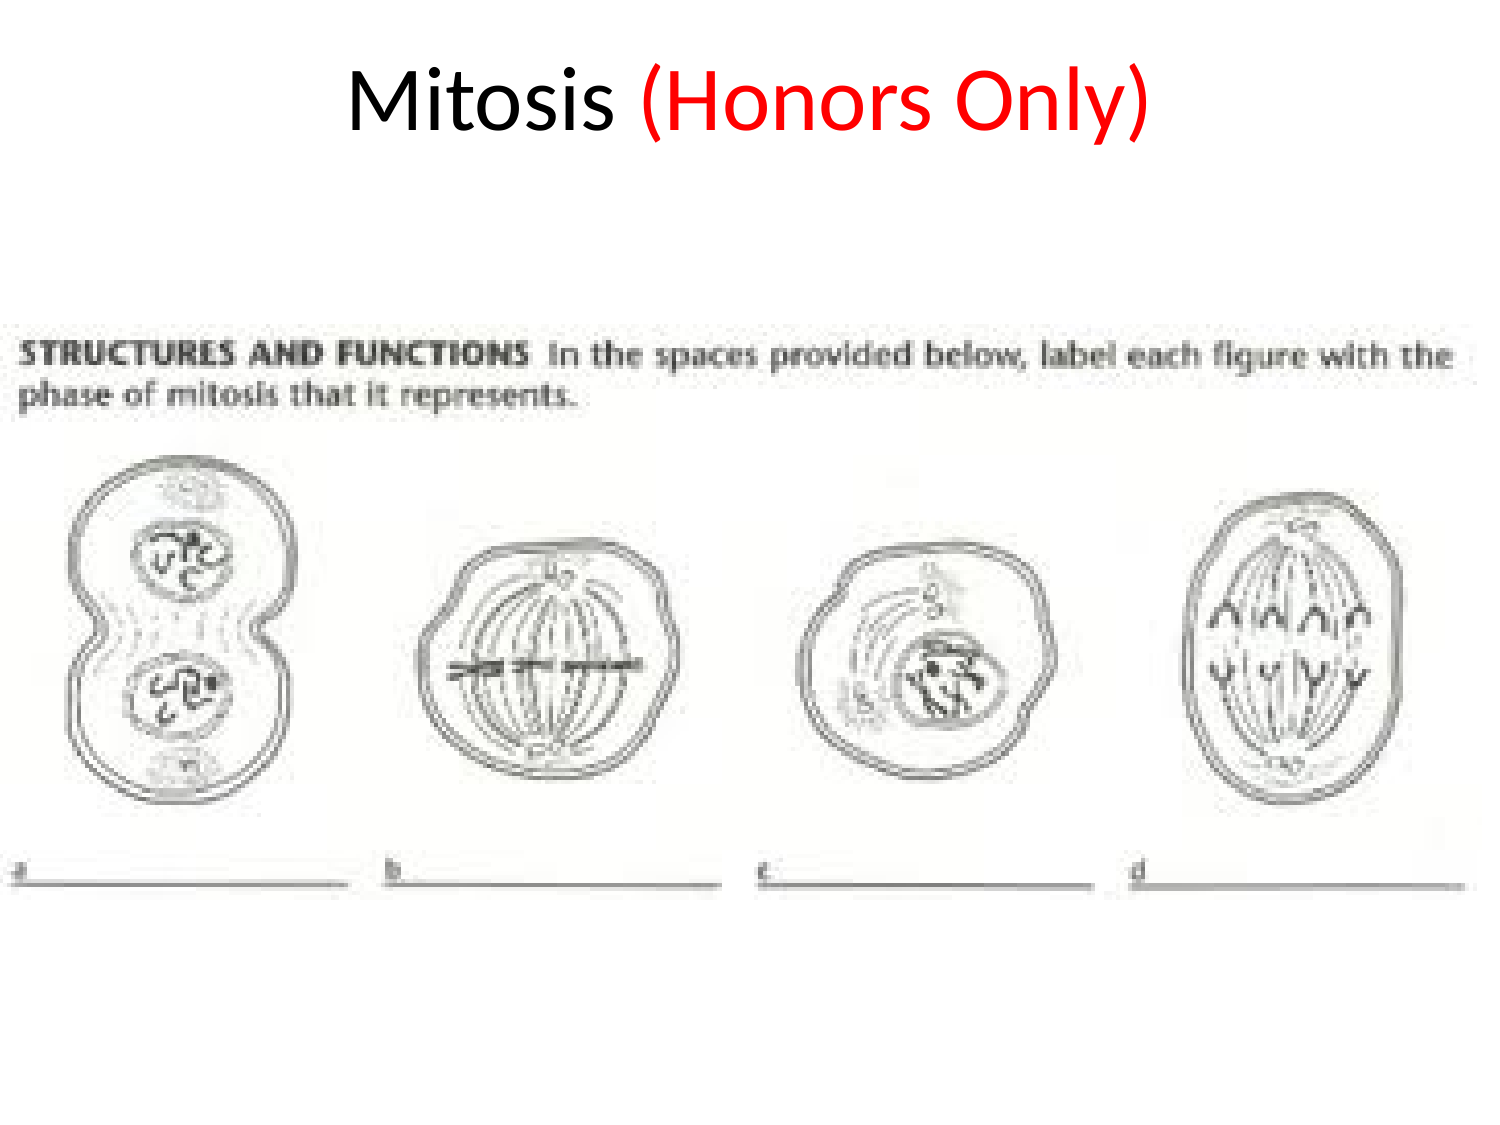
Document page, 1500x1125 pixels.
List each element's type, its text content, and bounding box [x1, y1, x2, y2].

title Mitosis (Honors Only) [75, 0, 1425, 188]
picture [0, 324, 1483, 901]
